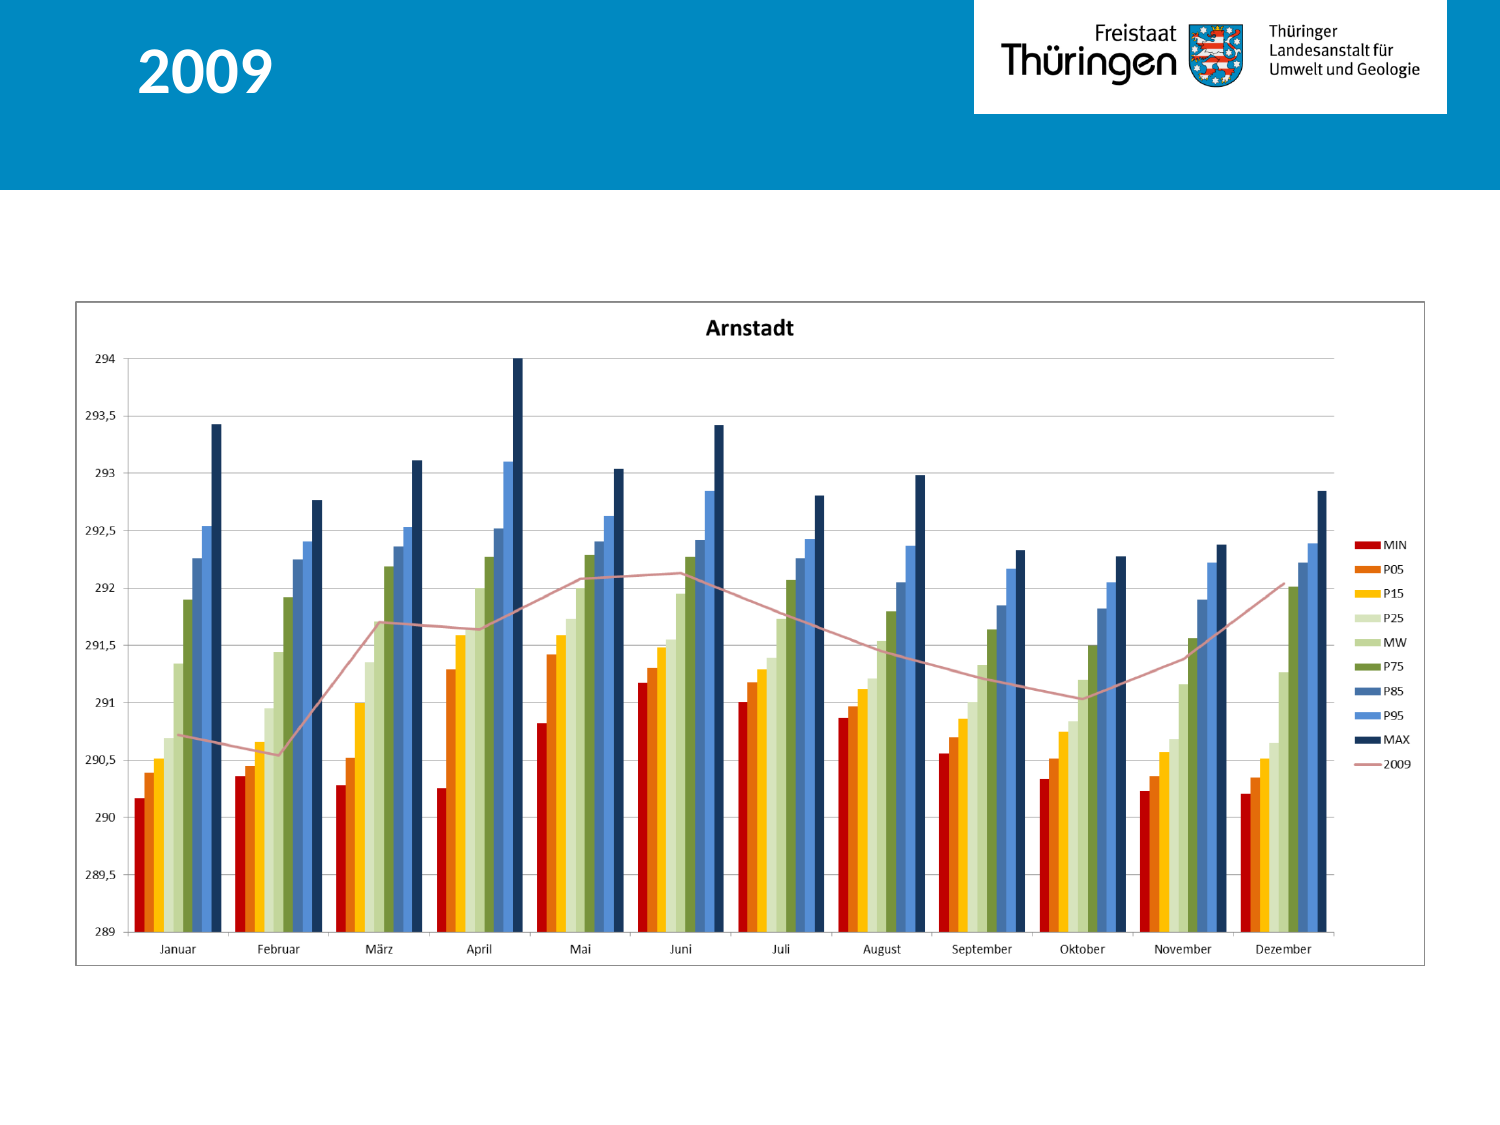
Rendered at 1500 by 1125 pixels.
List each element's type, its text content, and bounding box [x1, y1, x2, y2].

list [74, 301, 1426, 966]
text_box 2009 [64, 19, 845, 114]
picture [975, 0, 1446, 113]
